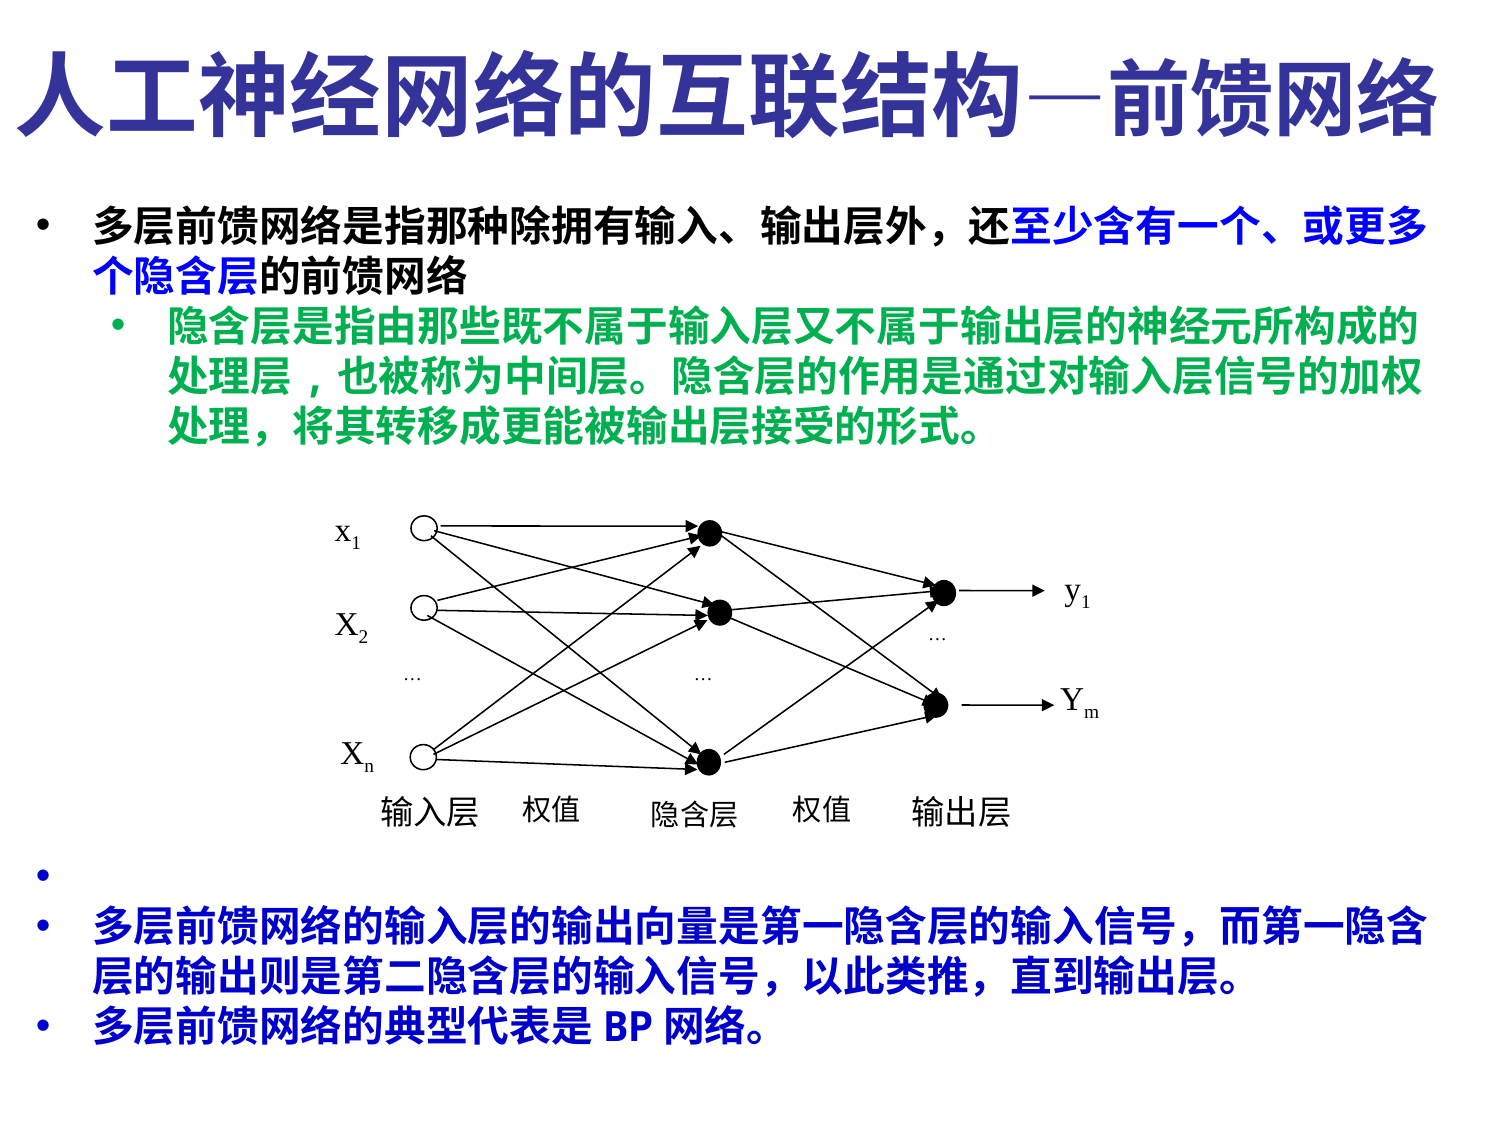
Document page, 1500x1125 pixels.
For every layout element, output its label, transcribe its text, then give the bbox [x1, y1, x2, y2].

text_box 人工神经网络的互联结构—前馈网络 [0, 30, 1500, 156]
text_box 多层前馈网络是指那种除拥有输入、输出层外，还至少含有一个、或更多个隐含层的前馈网络 隐含层是指由那些既不属于输入层又不属于输出层的神经元所构成的处理层,也被称为中间层。隐含层的作用是通过对输入层信号的加权处理，将其转移成更能被输出层接受的形式。 多层前馈网络的输入层的输出向量是第一隐含层的输入信号，而第一隐含层的输出则是第二隐含层的输入信号，以此类推，直到输出层。 多层前馈网络的典型代表是BP网络。 [21, 192, 1463, 1058]
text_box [331, 505, 1118, 849]
